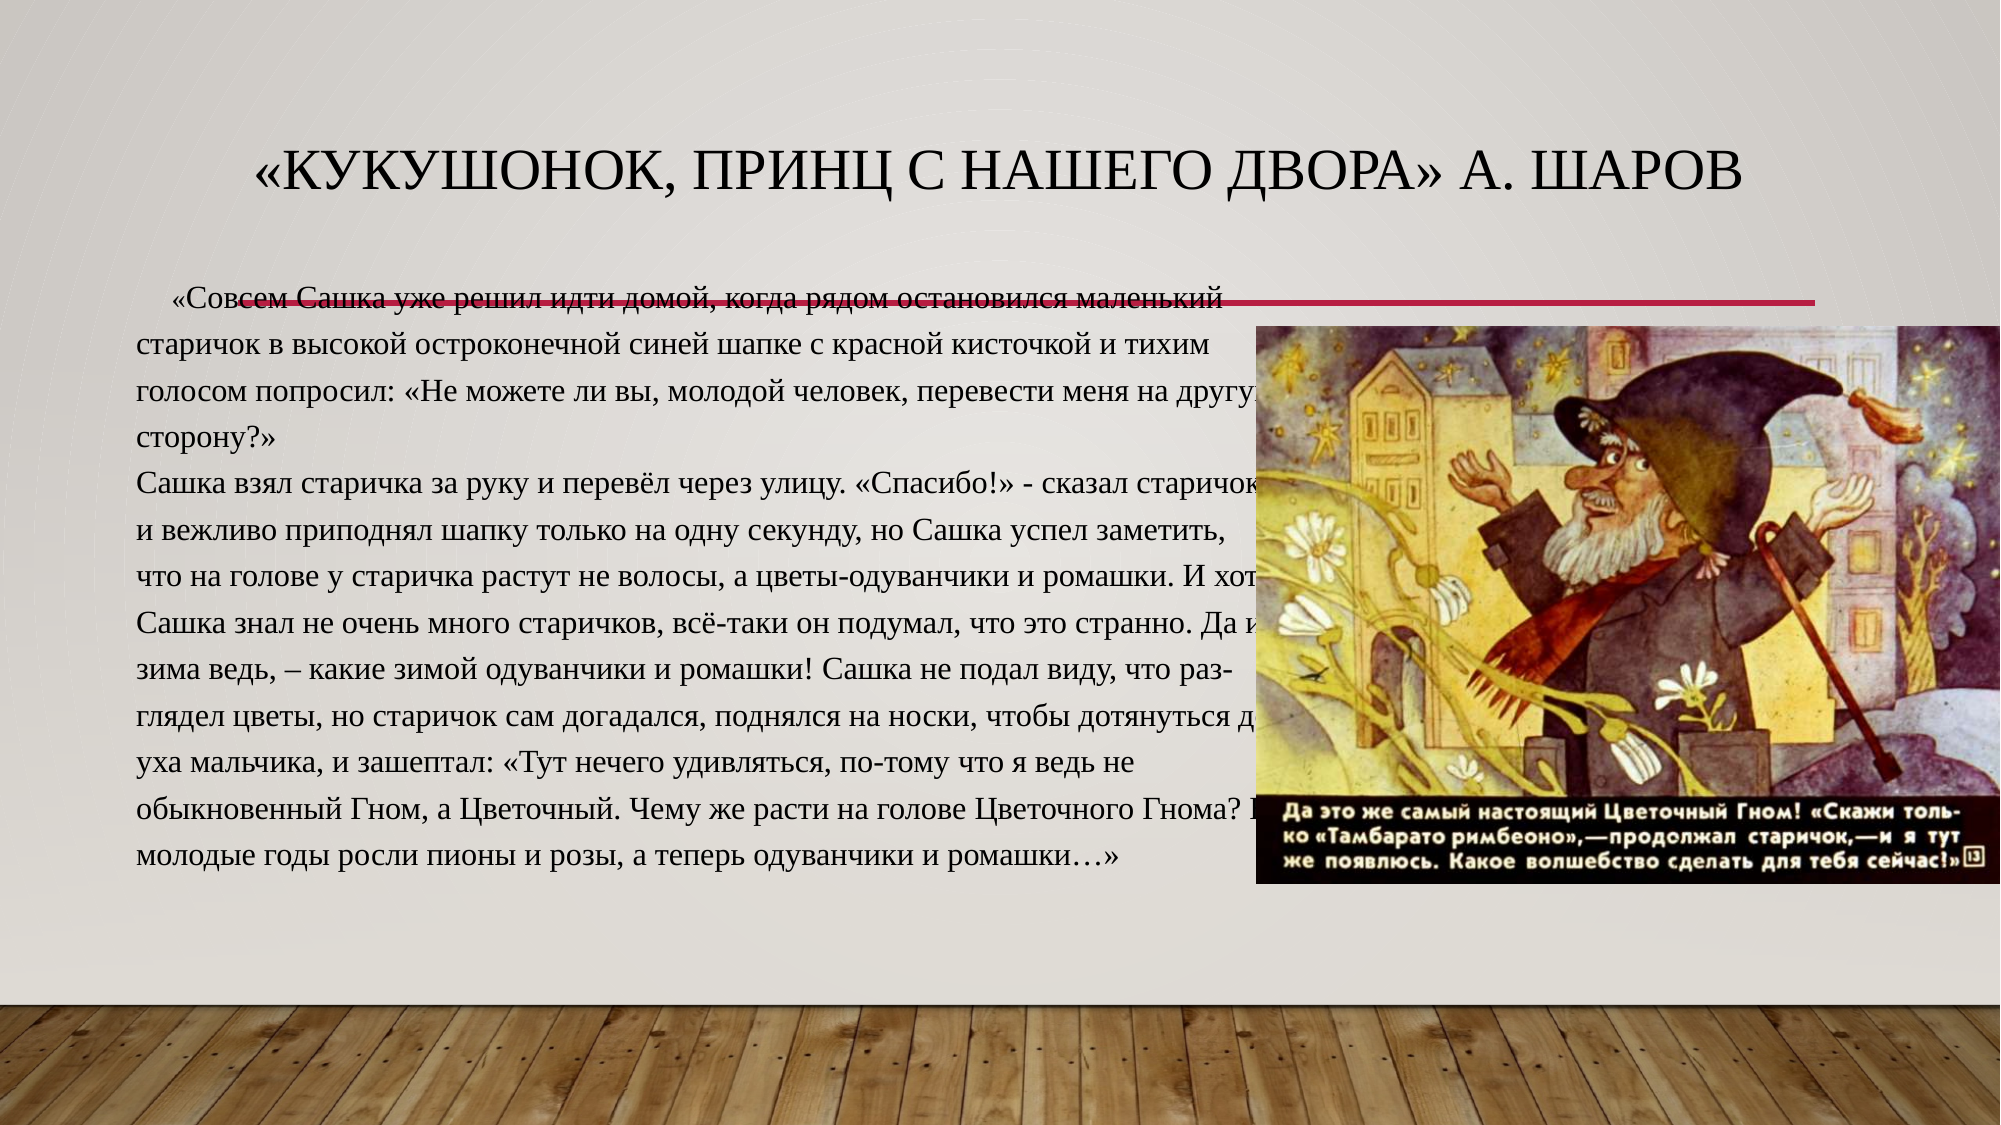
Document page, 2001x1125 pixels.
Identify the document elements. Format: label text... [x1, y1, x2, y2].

title «Кукушонок, принц с нашего двора» А. Шаров [238, 131, 1814, 239]
picture [1256, 326, 2000, 884]
list «Совсем Сашка уже решил идти домой, когда рядом остановился маленький старичок в высокой остроконечной синей шапке с красной кисточкой и тихим голосом попросил: «Не можете ли вы, молодой человек, перевести меня на другую сторону?» Сашка взял старичка за руку и перевёл через улицу. «Спасибо!» - сказал старичок и вежливо приподнял шапку только на одну секунду, но Сашка успел заметить, что на голове у старичка растут не волосы, а цветы-одуванчики и ромашки. И хотя Сашка знал не очень много старичков, всё-таки он подумал, что это странно. Да и зима ведь, – какие зимой одуванчики и ромашки! Сашка не подал виду, что раз-глядел цветы, но старичок сам догадался, поднялся на носки, чтобы дотянуться до уха мальчика, и зашептал: «Тут нечего удивляться, по-тому что я ведь не обыкновенный Гном, а Цветочный. Чему же расти на голове Цветочного Гнома? В молодые годы росли пионы и розы, а теперь одуванчики и ромашки…» [84, 260, 1296, 941]
picture [0, 1005, 2000, 1125]
